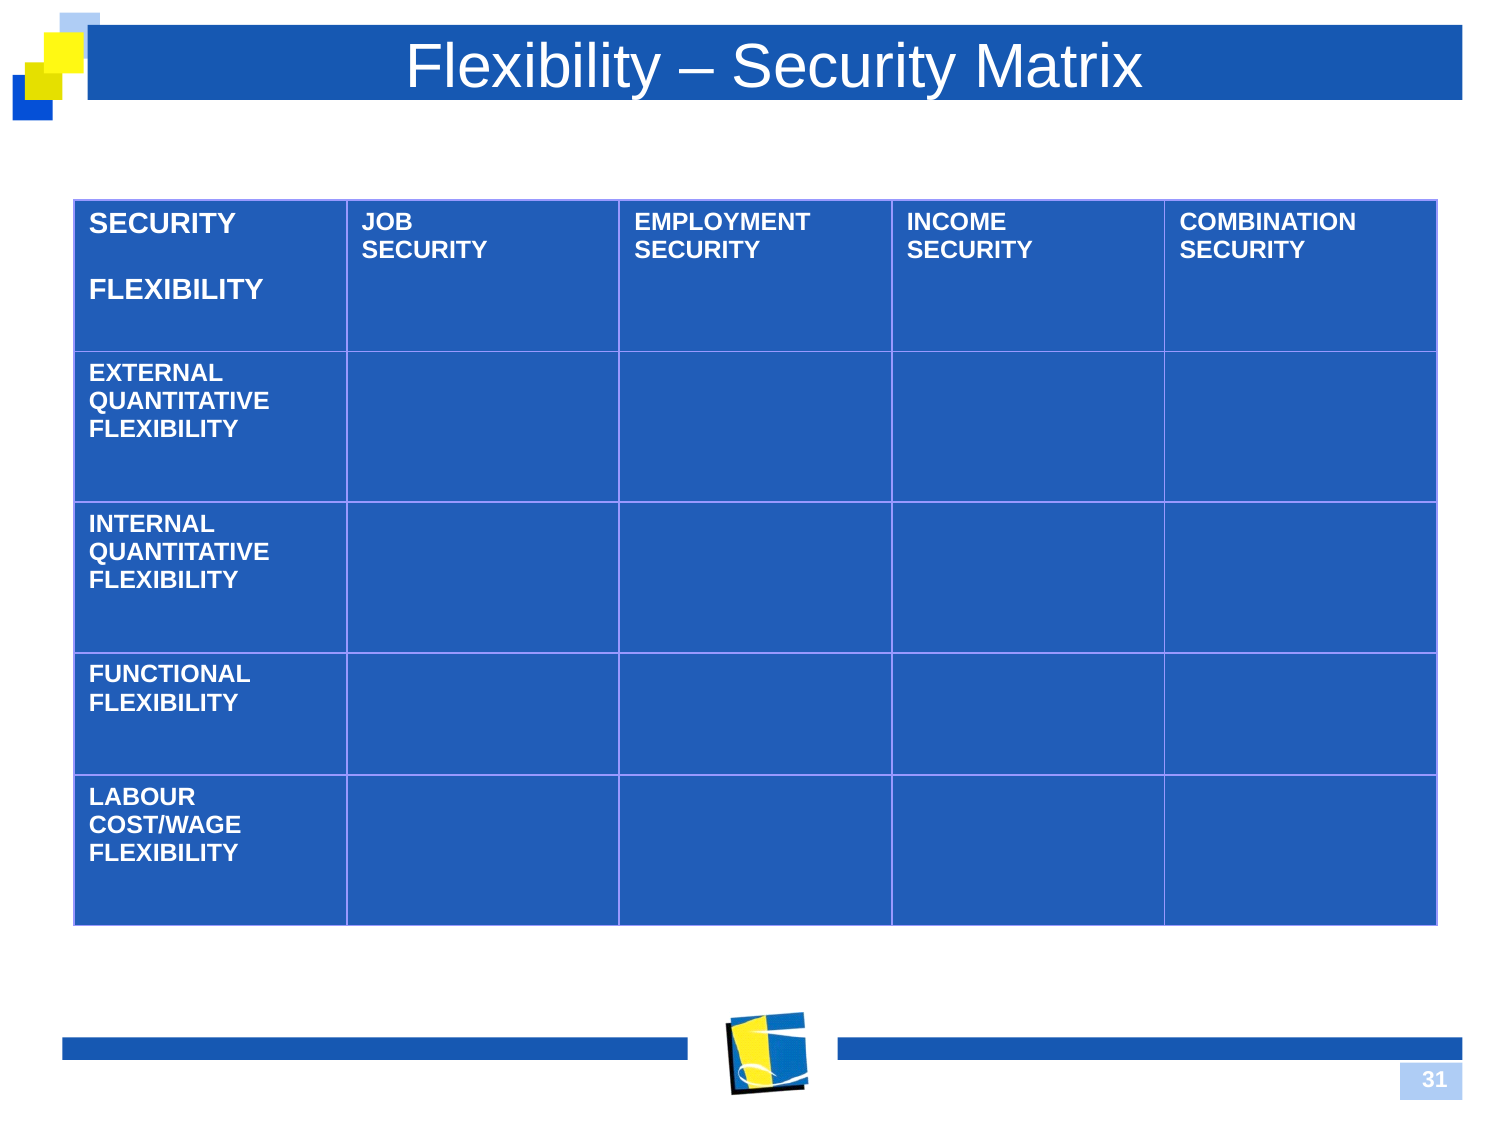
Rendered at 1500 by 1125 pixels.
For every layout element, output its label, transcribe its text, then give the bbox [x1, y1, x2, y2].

table_cell [893, 503, 1164, 652]
table_cell [893, 654, 1164, 774]
table_cell [1165, 503, 1436, 652]
table_cell [893, 352, 1164, 501]
table_cell [348, 503, 618, 652]
table_header JOB SECURITY [348, 201, 618, 351]
table_cell [348, 654, 618, 774]
table_cell EXTERNAL QUANTITATIVE FLEXIBILITY [75, 352, 346, 501]
table_header INCOME SECURITY [893, 201, 1164, 351]
table_header COMBINATION SECURITY [1165, 201, 1436, 351]
table_cell [1165, 776, 1436, 925]
slide_number 31 [1399, 1062, 1463, 1101]
table_cell LABOUR COST/WAGE FLEXIBILITY [75, 776, 346, 925]
table_header SECURITY FLEXIBILITY [75, 201, 346, 351]
table_header EMPLOYMENT SECURITY [620, 201, 891, 351]
title Flexibility – Security Matrix [87, 24, 1463, 101]
table_cell [1165, 352, 1436, 501]
table_cell [893, 776, 1164, 925]
table_cell [620, 654, 891, 774]
table_cell [348, 776, 618, 925]
table_cell [1165, 654, 1436, 774]
table_cell [620, 776, 891, 925]
table_cell [620, 352, 891, 501]
table_cell [620, 503, 891, 652]
table_cell INTERNAL QUANTITATIVE FLEXIBILITY [75, 503, 346, 652]
table_cell FUNCTIONAL FLEXIBILITY [75, 654, 346, 774]
table_cell [348, 352, 618, 501]
